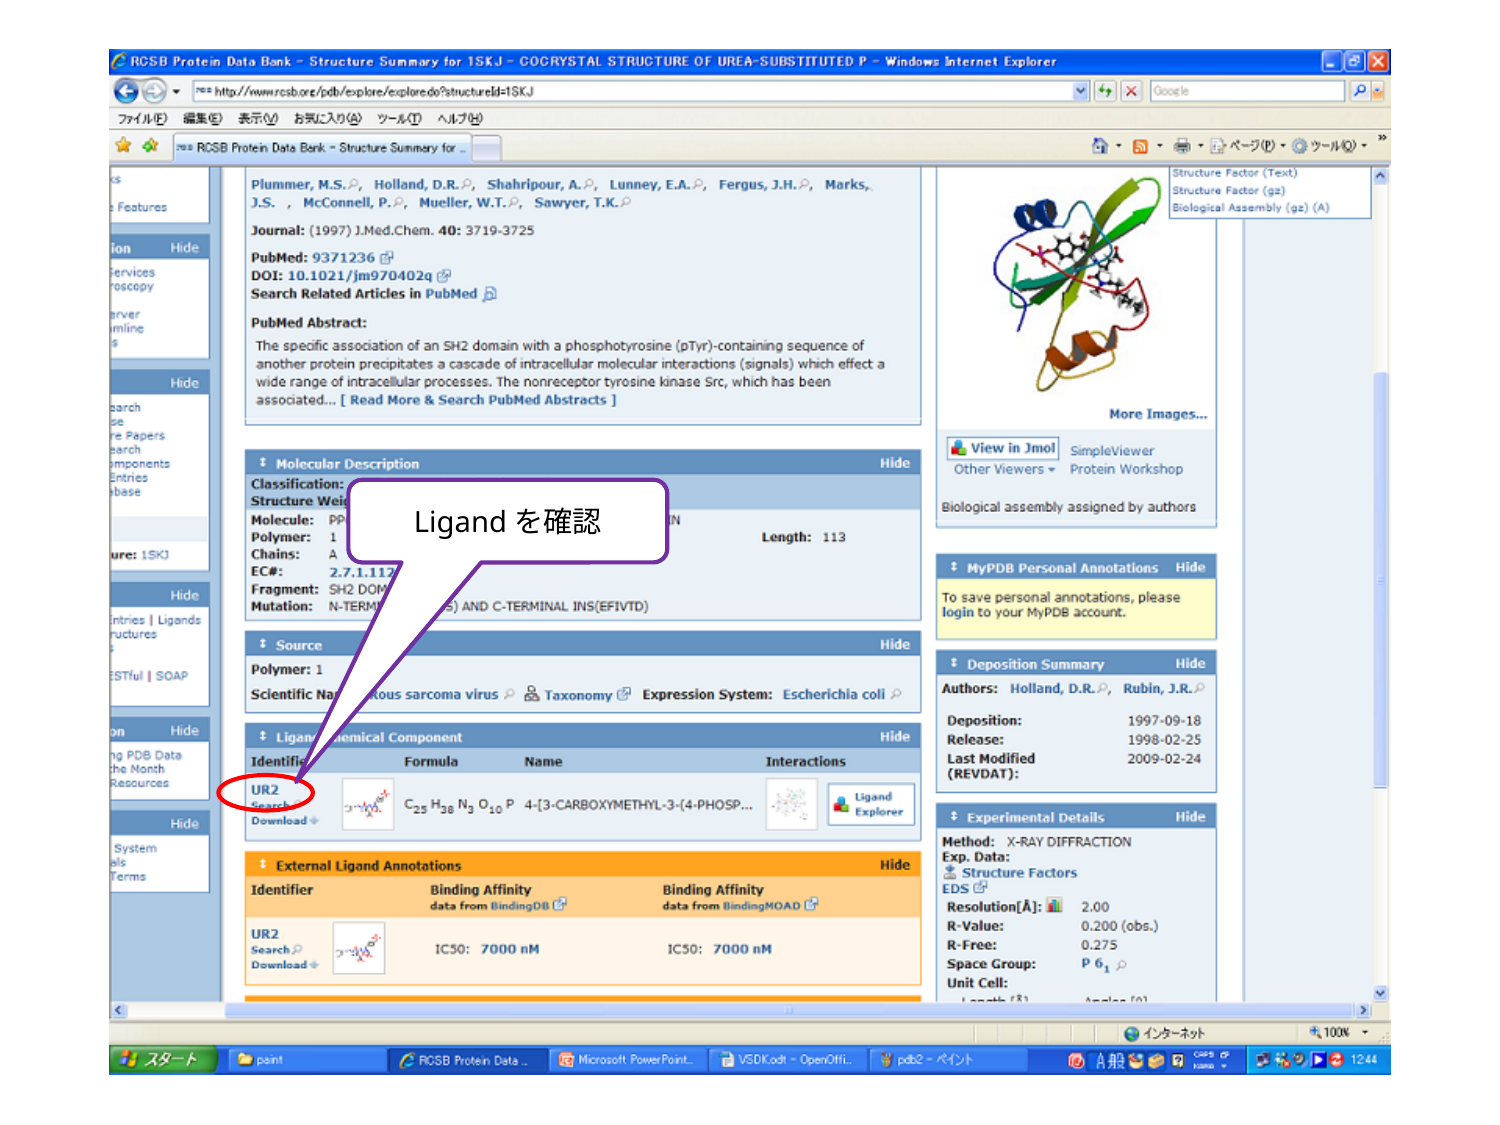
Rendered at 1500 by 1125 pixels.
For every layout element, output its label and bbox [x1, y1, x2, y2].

picture [109, 49, 1391, 1076]
